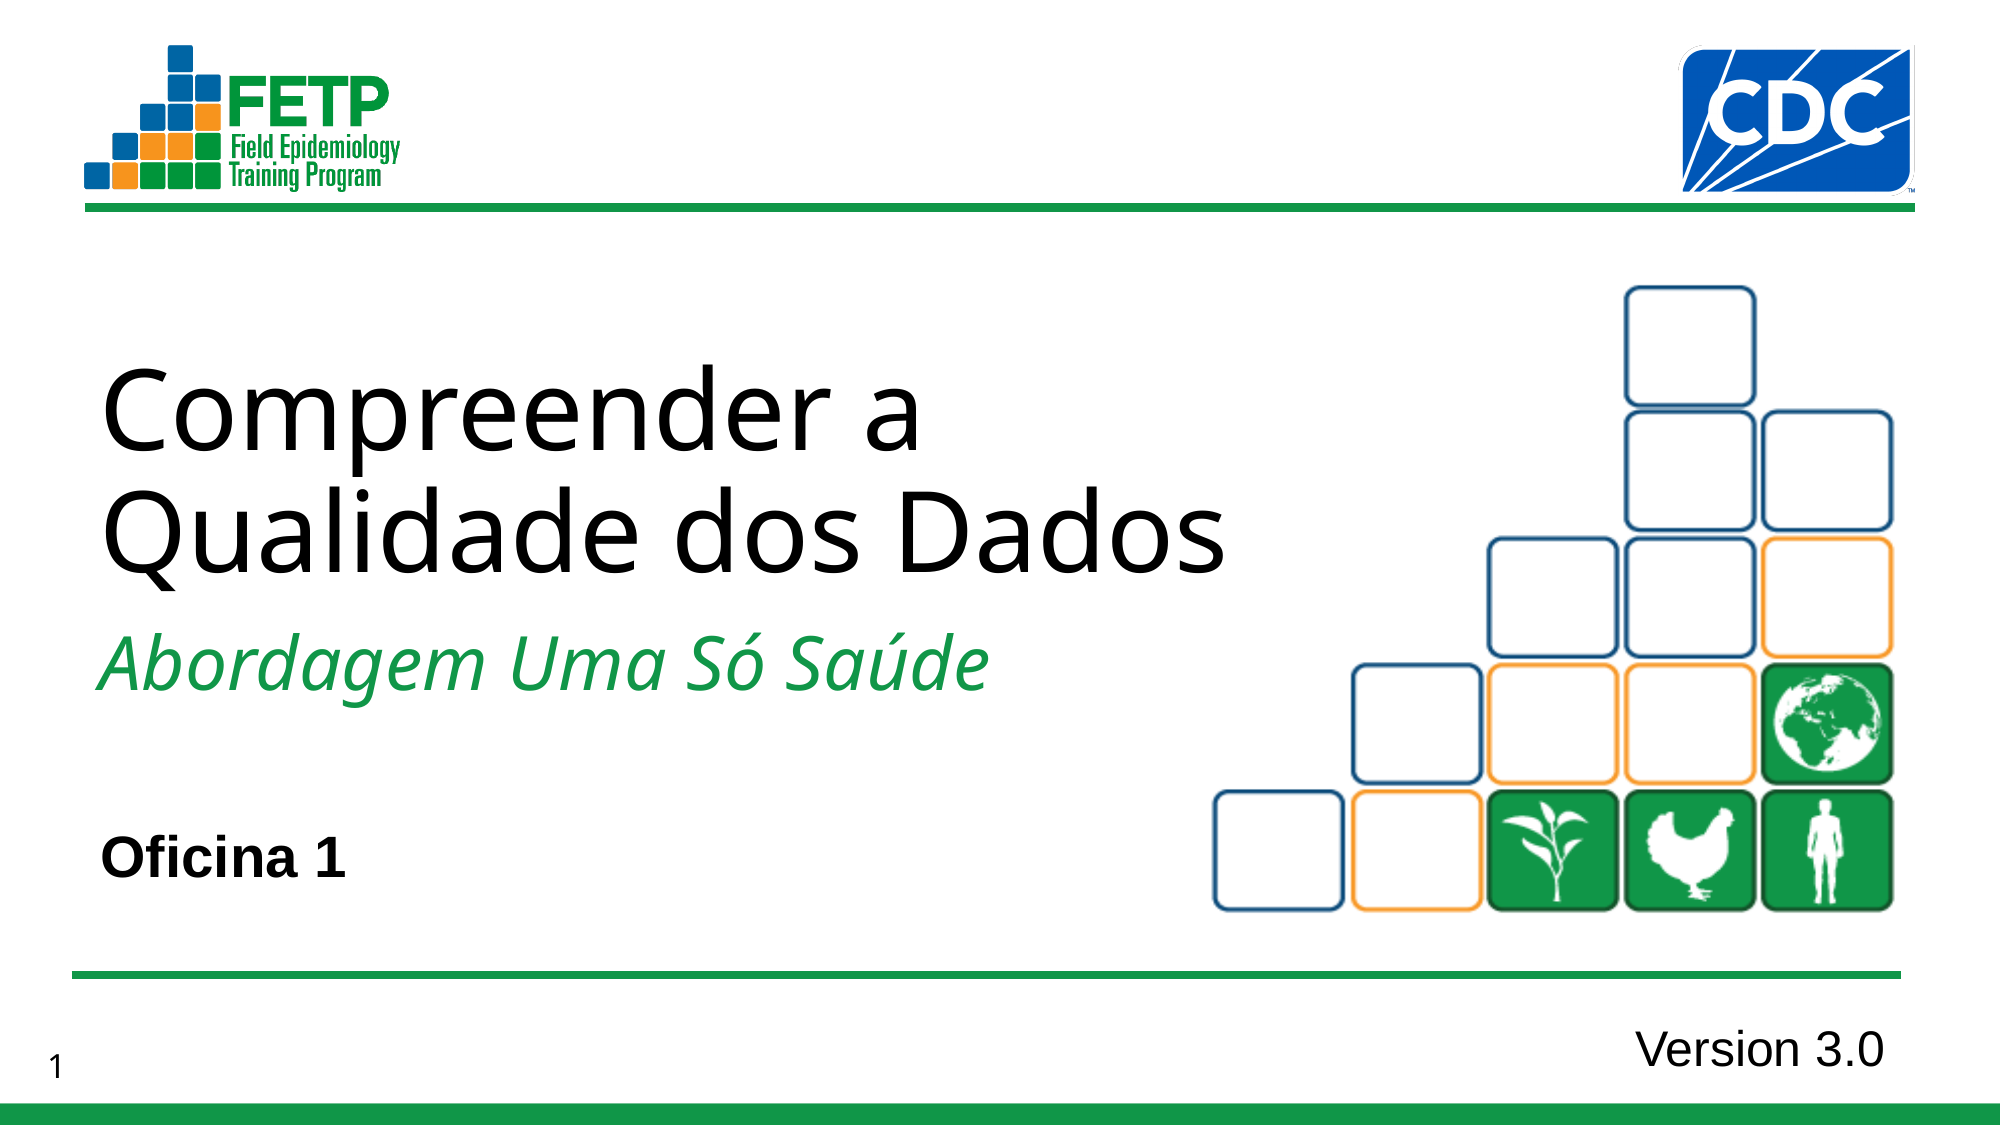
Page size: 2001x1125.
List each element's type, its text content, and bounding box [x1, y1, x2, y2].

list Oficina 1 [85, 812, 574, 898]
picture [1678, 45, 1915, 196]
picture [1186, 254, 1915, 928]
picture [84, 45, 400, 192]
list Compreender a Qualidade dos Dados [84, 346, 1510, 607]
